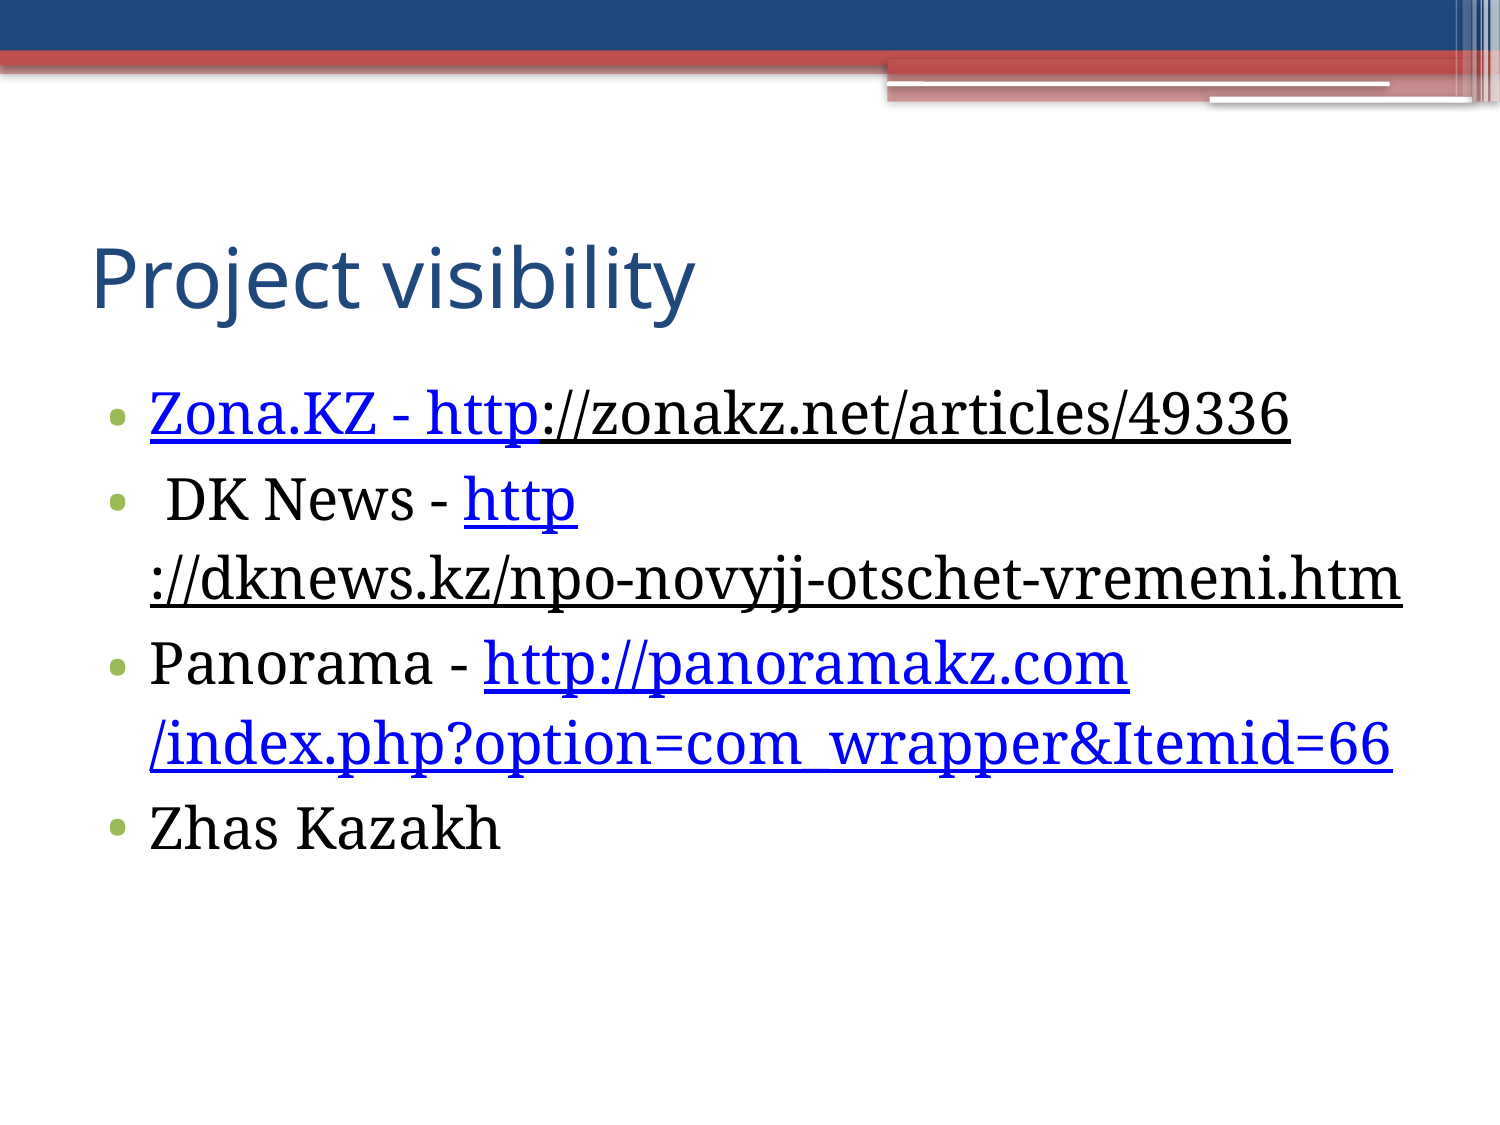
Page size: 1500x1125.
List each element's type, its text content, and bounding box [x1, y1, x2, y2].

list Zona.KZ - http://zonakz.net/articles/49336 DK News - http://dknews.kz/npo-novyjj-otschet-vremeni.htm Panorama - http://panoramakz.com/index.php?option=com_wrapper&Itemid=66 Zhas Kazakh [75, 368, 1425, 1079]
title Project visibility [75, 187, 1425, 363]
